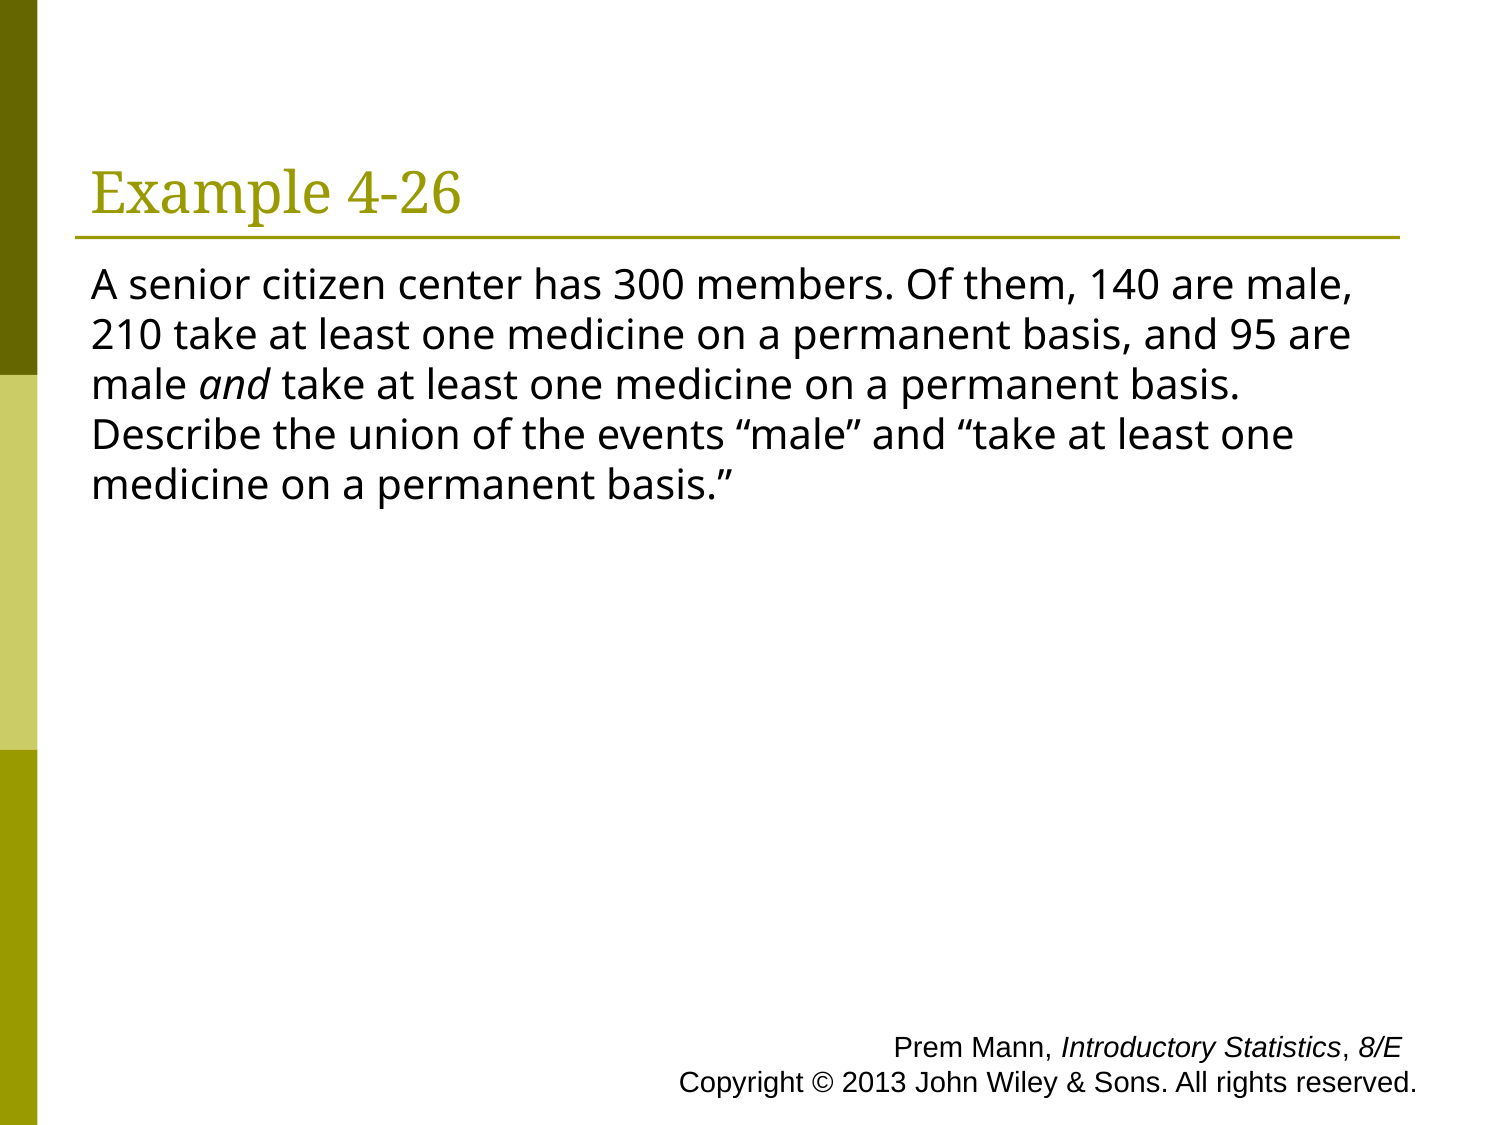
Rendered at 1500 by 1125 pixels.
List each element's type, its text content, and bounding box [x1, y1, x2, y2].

text_box Prem Mann, Introductory Statistics, 8/E Copyright © 2013 John Wiley & Sons. All rights reserved. [664, 1020, 1449, 1106]
list A senior citizen center has 300 members. Of them, 140 are male, 210 take at least one medicine on a permanent basis, and 95 are male and take at least one medicine on a permanent basis. Describe the union of the events “male” and “take at least one medicine on a permanent basis.” [19, 249, 1400, 925]
title Example 4-26 [75, 45, 1425, 233]
